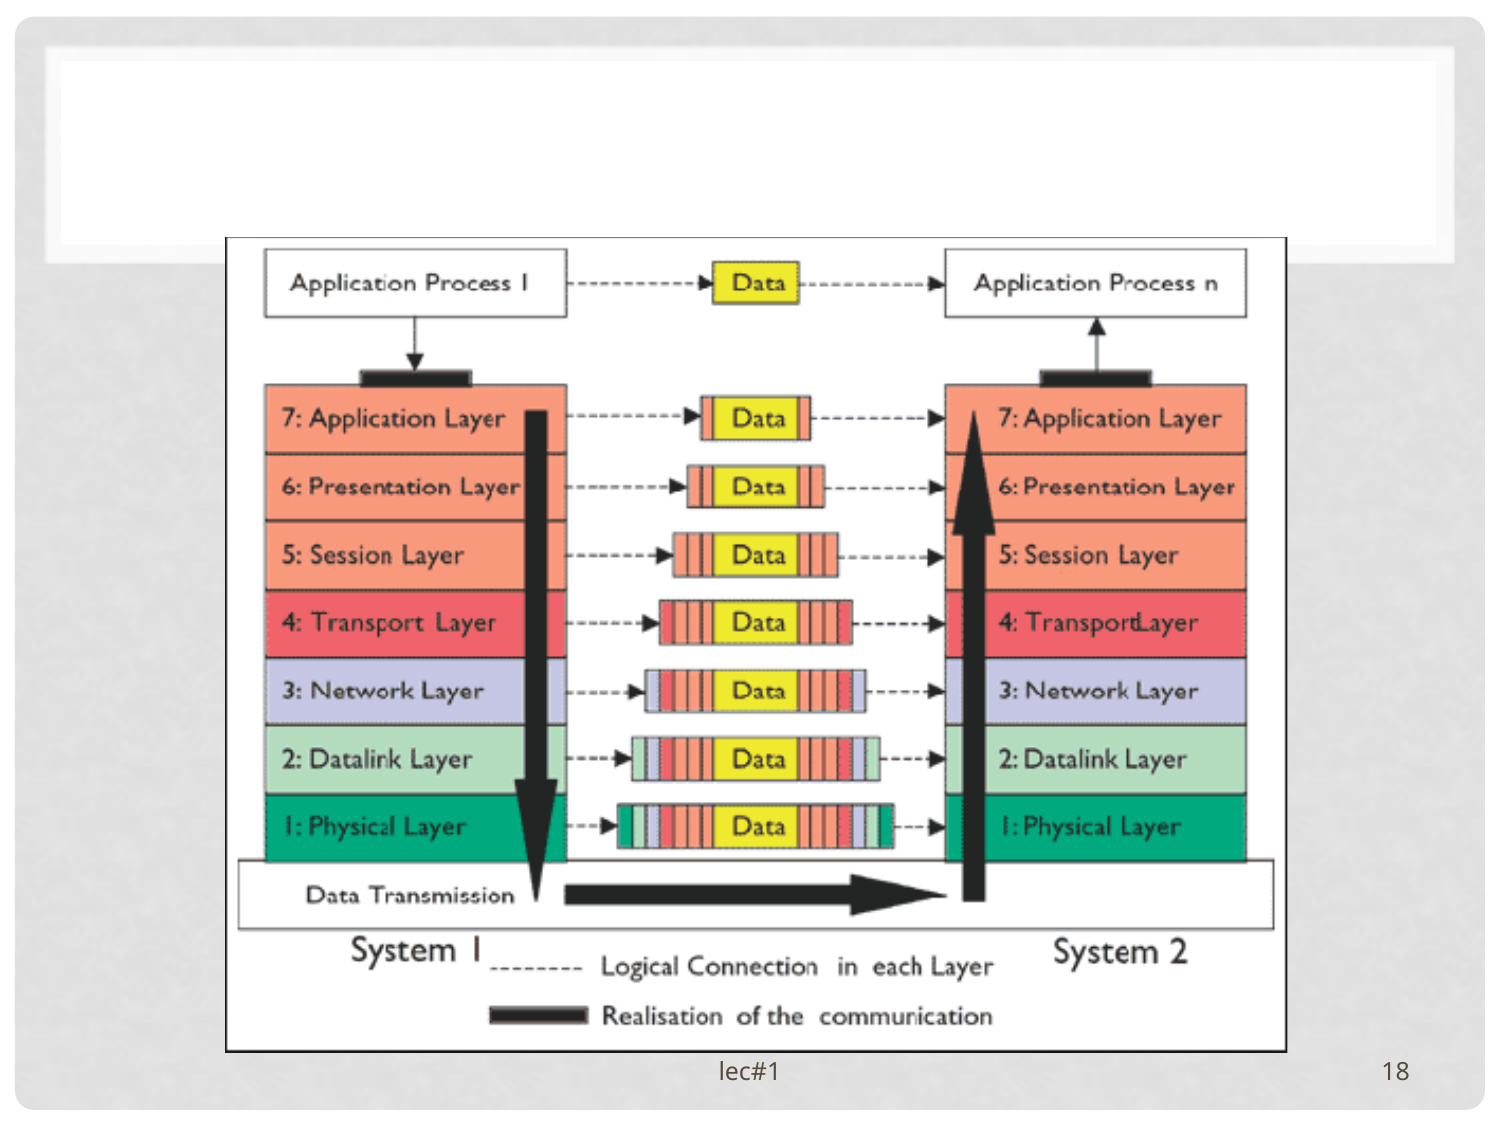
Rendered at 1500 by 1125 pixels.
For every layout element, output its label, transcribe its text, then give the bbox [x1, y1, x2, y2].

footer lec#1 [512, 1053, 988, 1103]
slide_number 18 [1074, 1042, 1425, 1103]
picture [224, 237, 1288, 1053]
